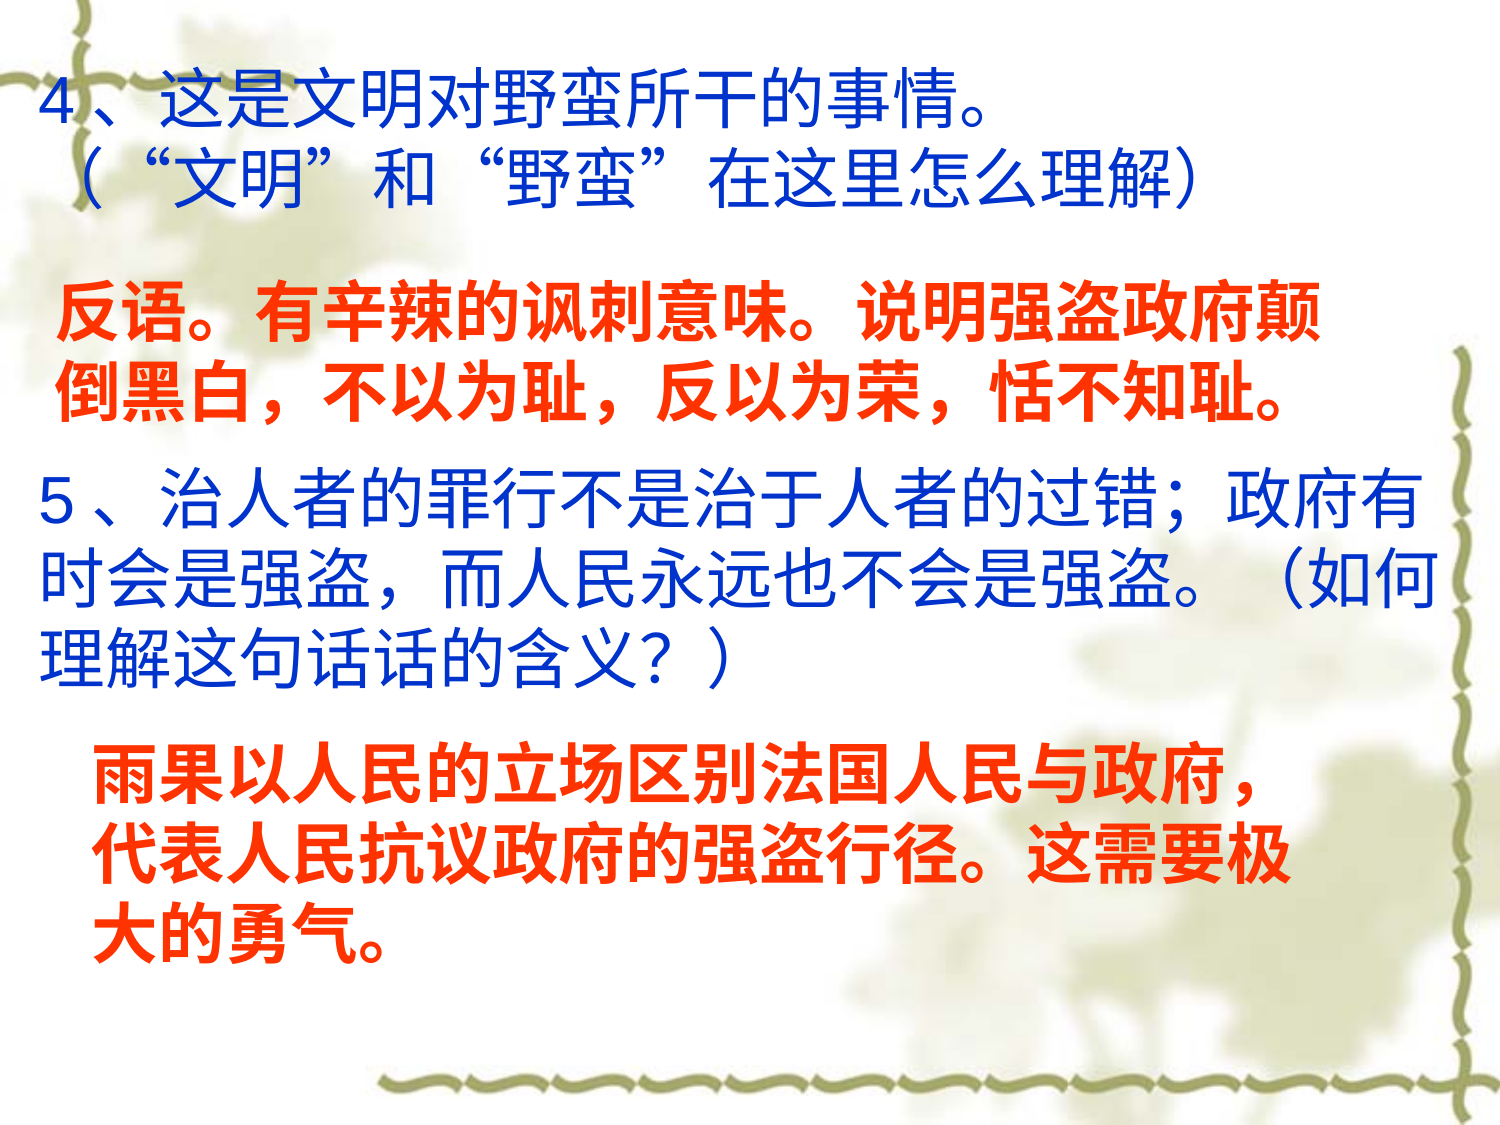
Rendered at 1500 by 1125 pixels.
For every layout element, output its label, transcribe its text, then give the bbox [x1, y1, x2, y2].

text_box 反语。有辛辣的讽刺意味。说明强盗政府颠 倒黑白，不以为耻，反以为荣，恬不知耻。 [39, 262, 1338, 438]
picture [0, 0, 1500, 1125]
text_box 4、这是文明对野蛮所干的事情。 （“文明”和“野蛮”在这里怎么理解） 5、治人者的罪行不是治于人者的过错；政府有时会是强盗，而人民永远也不会是强盗。（如何理解这句话话的含义？） [23, 49, 1482, 1085]
text_box 雨果以人民的立场区别法国人民与政府， 代表人民抗议政府的强盗行径。这需要极 大的勇气。 [76, 724, 1309, 980]
